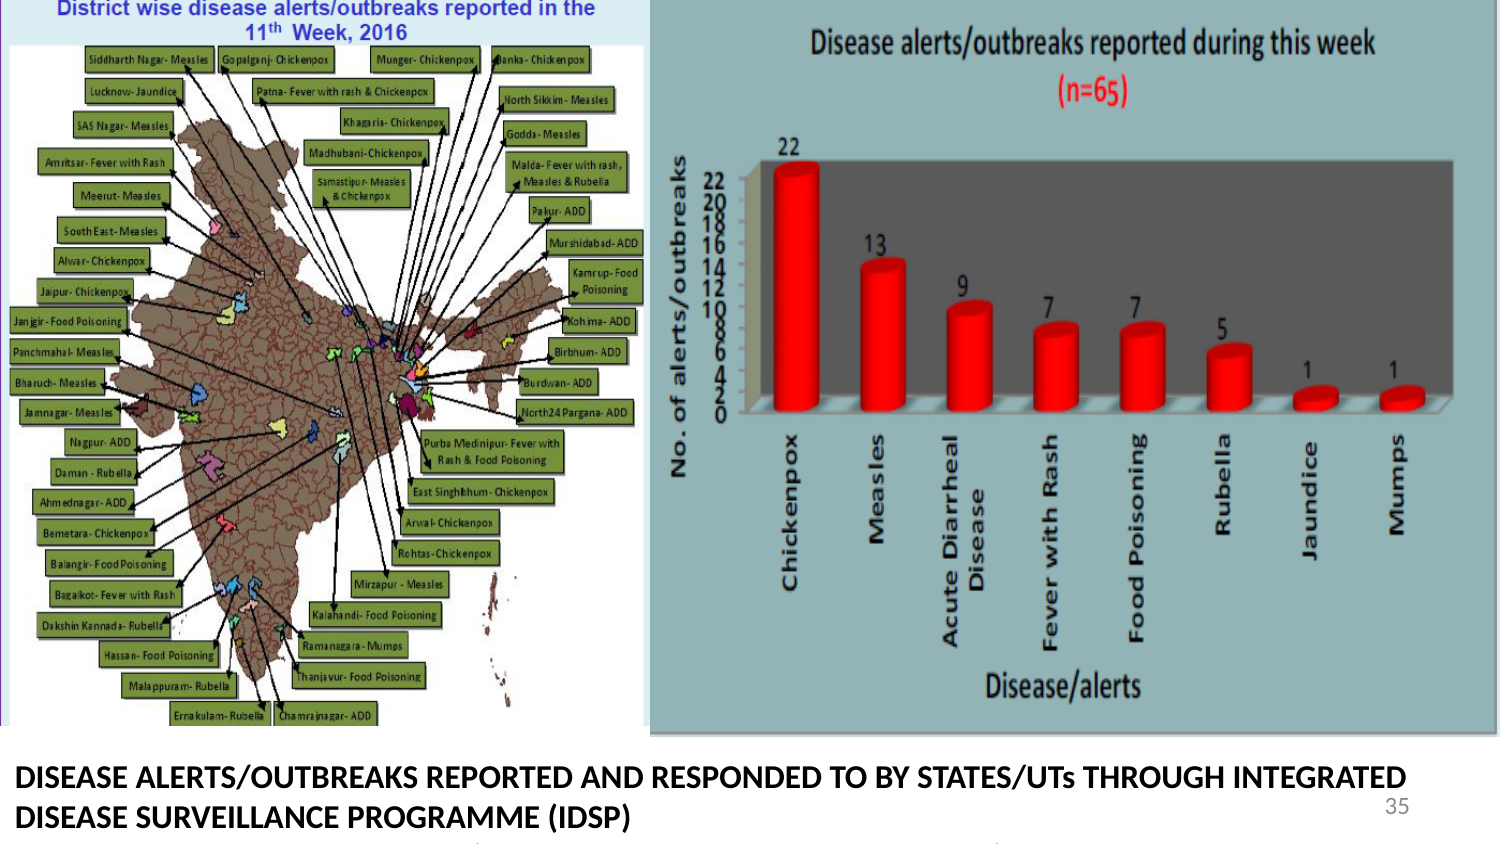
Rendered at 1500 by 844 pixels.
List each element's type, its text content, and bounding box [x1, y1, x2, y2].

text_box DISEASE ALERTS/OUTBREAKS REPORTED AND RESPONDED TO BY STATES/UTs THROUGH INTEGRATED DISEASE SURVEILLANCE PROGRAMME (IDSP) 11th Week (14th March 2016 To 20th March 2016) [0, 748, 1500, 844]
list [0, 0, 647, 726]
picture [649, 0, 1500, 738]
